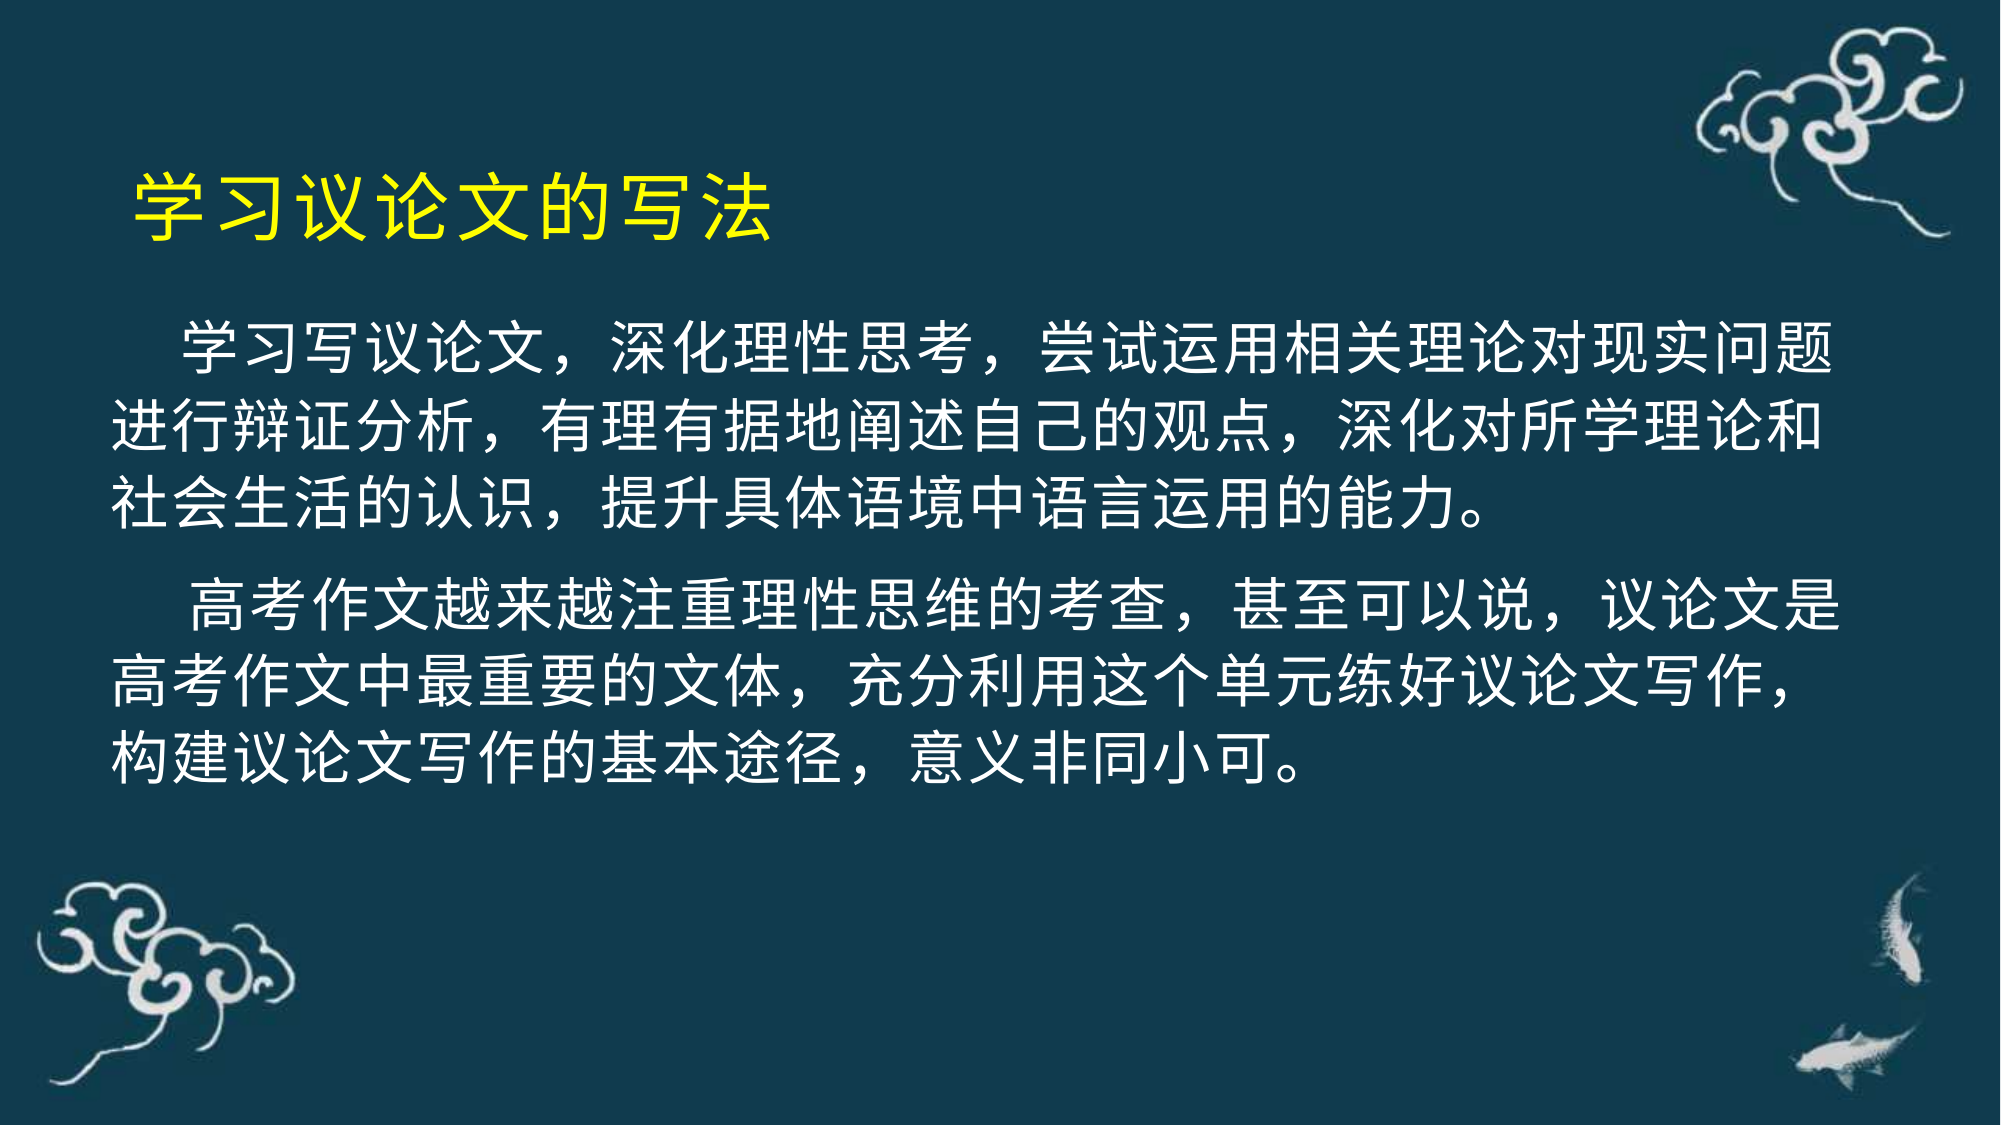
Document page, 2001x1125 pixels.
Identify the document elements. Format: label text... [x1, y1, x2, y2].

title 学习议论文的写法 [116, 147, 1873, 264]
picture [0, 0, 2001, 1125]
list 学习写议论文，深化理性思考，尝试运用相关理论对现实问题进行辩证分析，有理有据地阐述自己的观点，深化对所学理论和社会生活的认识，提升具体语境中语言运用的能力。 高考作文越来越注重理性思维的考查，甚至可以说，议论文是高考作文中最重要的文体，充分利用这个单元练好议论文写作，构建议论文写作的基本途径，意义非同小可。 [95, 298, 1895, 1039]
